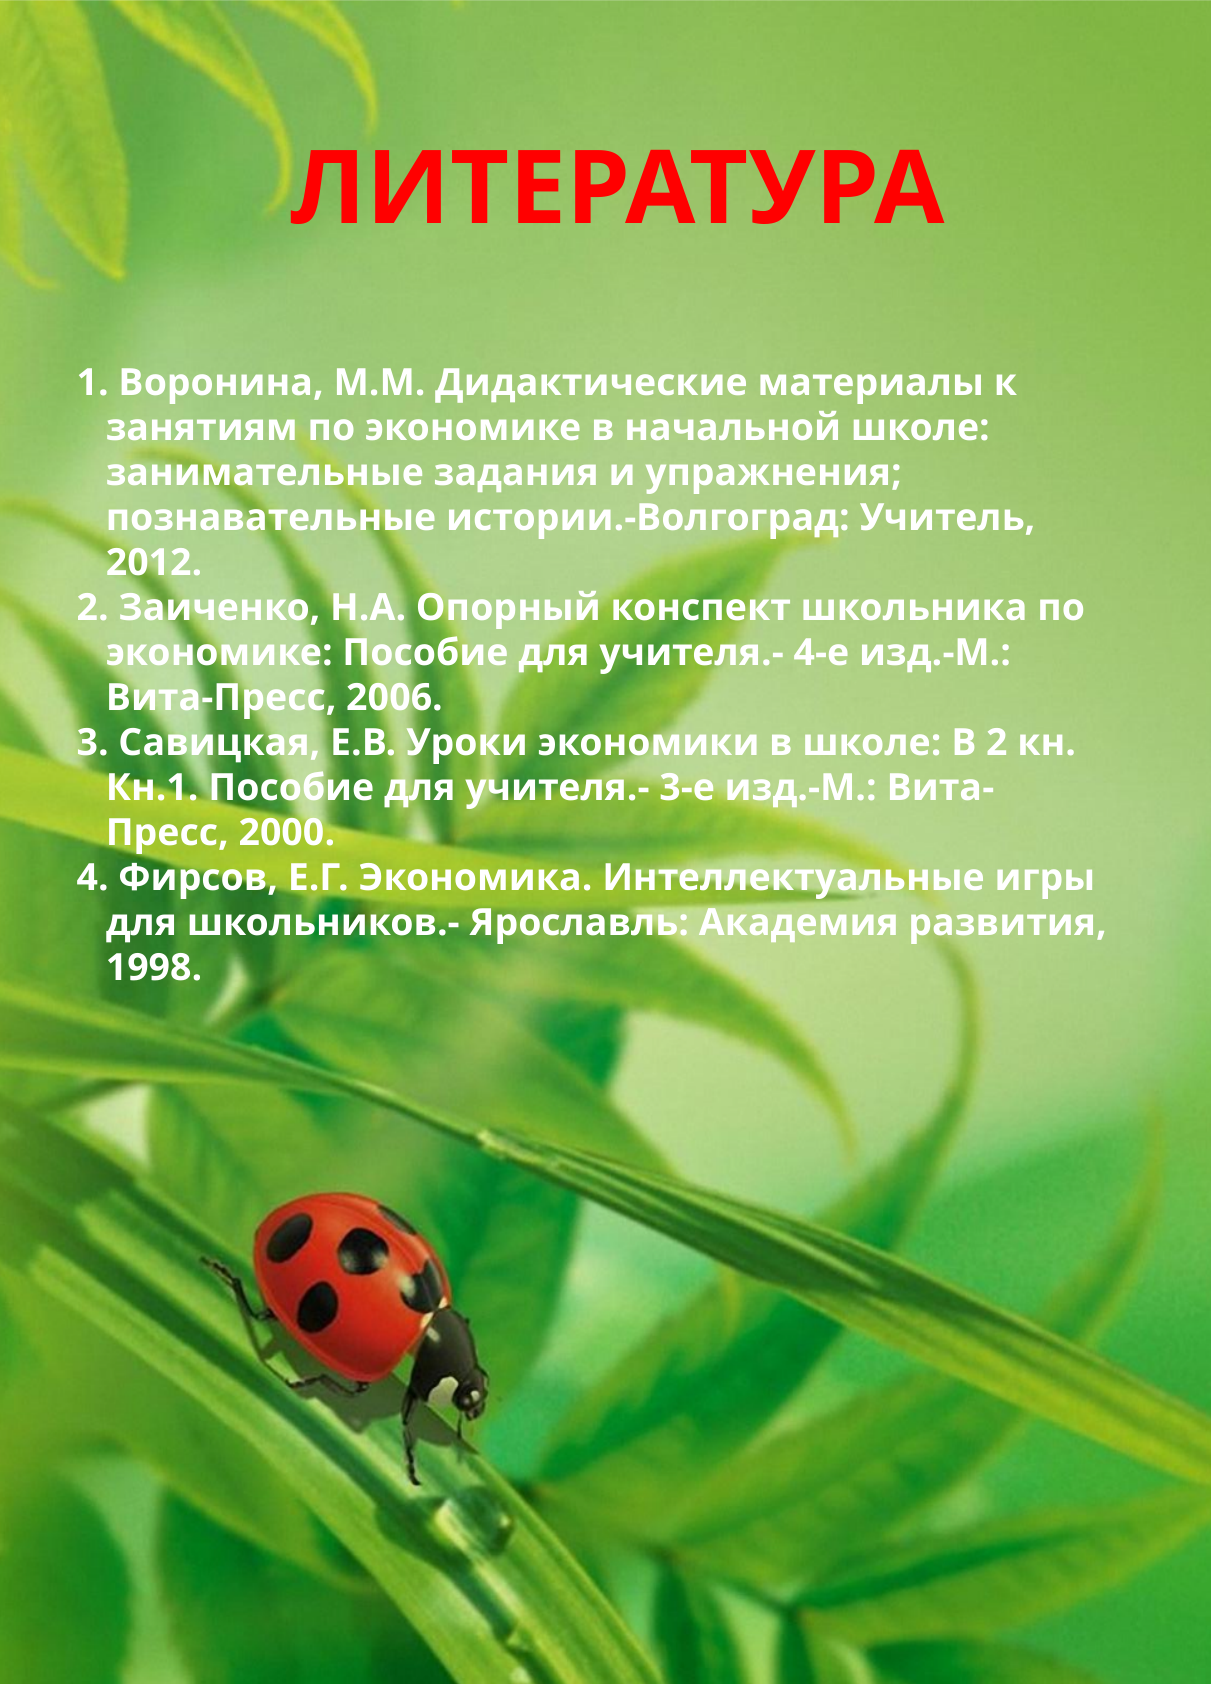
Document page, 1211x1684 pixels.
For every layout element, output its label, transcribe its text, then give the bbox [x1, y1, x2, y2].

title ЛИТЕРАТУРА [85, 67, 1151, 228]
picture [0, 1, 1211, 1684]
